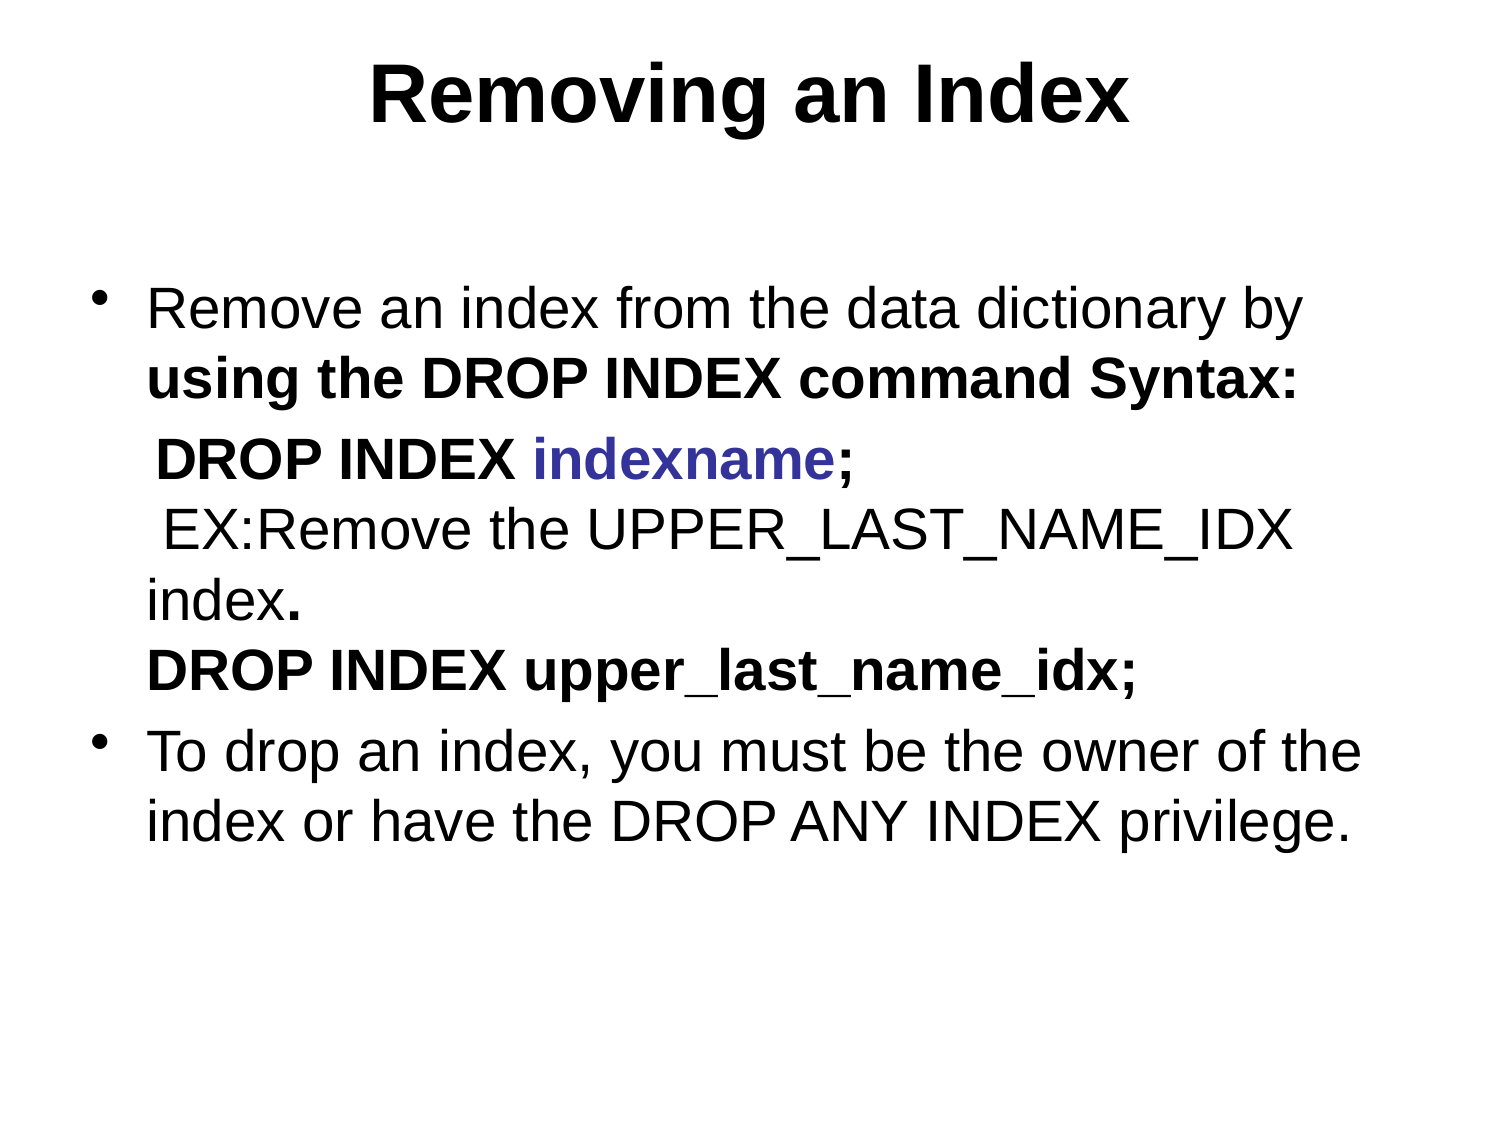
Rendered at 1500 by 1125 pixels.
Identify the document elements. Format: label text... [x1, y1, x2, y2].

title Removing an Index [74, 44, 1426, 233]
list Remove an index from the data dictionary by using the DROP INDEX command Syntax: DROP INDEX indexname; EX:Remove the UPPER_LAST_NAME_IDX index. DROP INDEX upper_last_name_idx; To drop an index, you must be the owner of the index or have the DROP ANY INDEX privilege. [74, 262, 1426, 1006]
